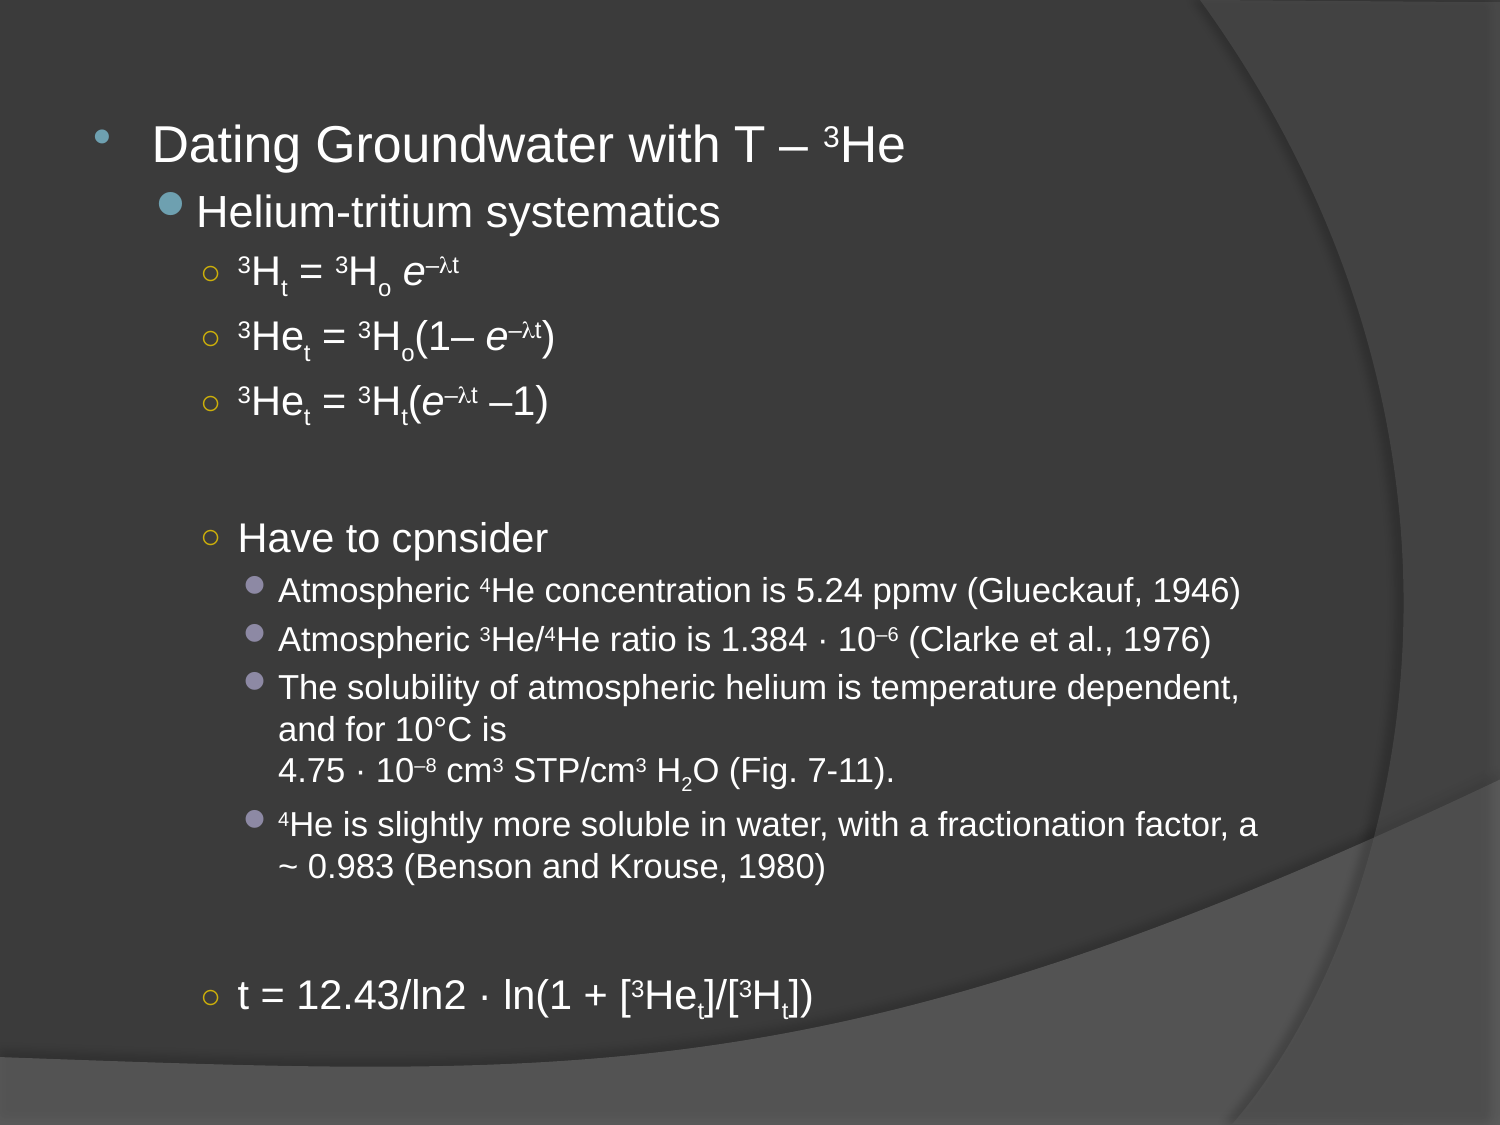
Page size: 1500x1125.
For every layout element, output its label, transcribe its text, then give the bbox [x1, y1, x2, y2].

list Dating Groundwater with T – 3He Helium-tritium systematics 3Ht = 3Ho e–lt 3Het = 3Ho(1– e–lt) 3Het = 3Ht(e–lt –1) Have to cpnsider Atmospheric 4He concentration is 5.24 ppmv (Glueckauf, 1946) Atmospheric 3He/4He ratio is 1.384 · 10–6 (Clarke et al., 1976) The solubility of atmospheric helium is temperature dependent, and for 10°C is 4.75 · 10–8 cm3 STP/cm3 H2O (Fig. 7-11). 4He is slightly more soluble in water, with a fractionation factor, a ~ 0.983 (Benson and Krouse, 1980) t = 12.43/ln2 · ln(1 + [3Het]/[3Ht]) [75, 103, 1300, 1047]
